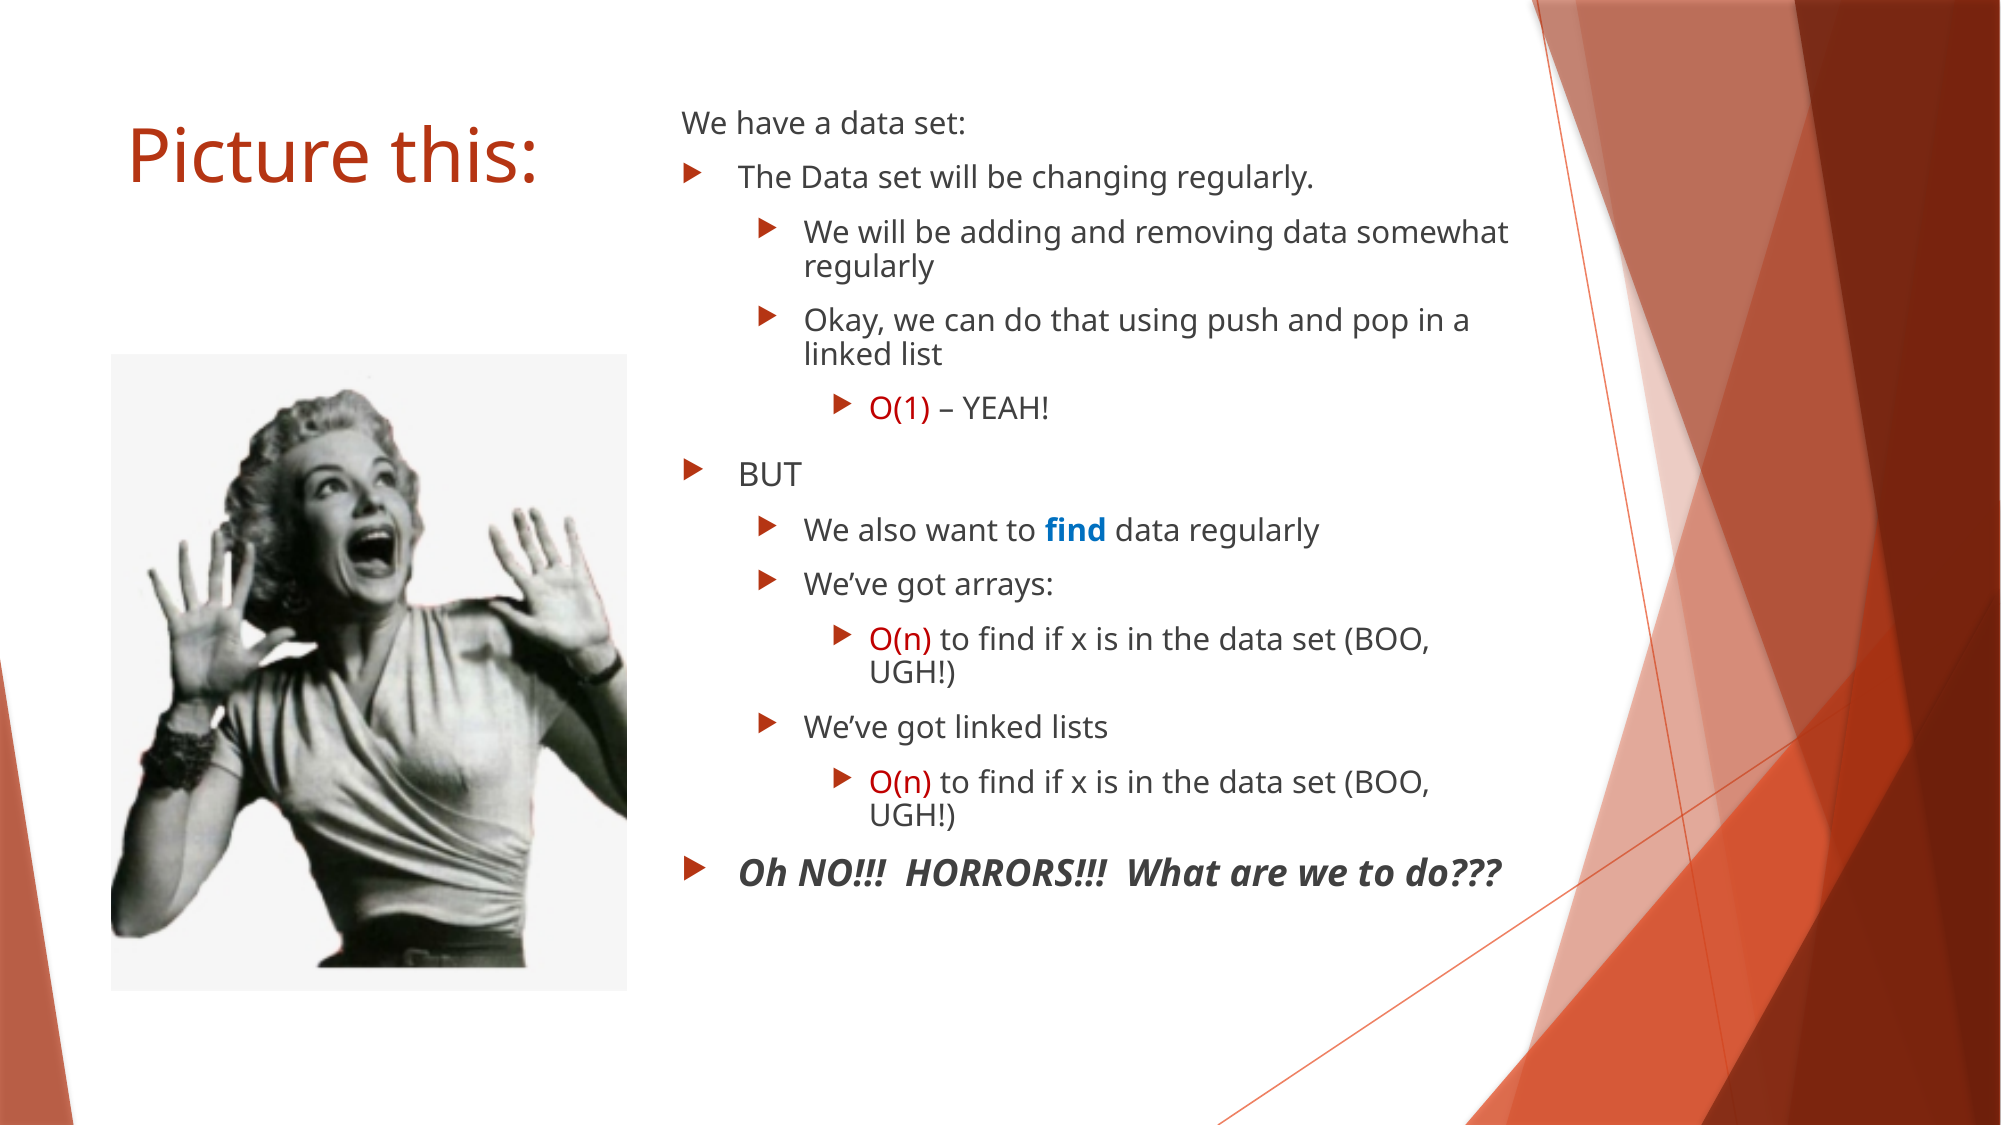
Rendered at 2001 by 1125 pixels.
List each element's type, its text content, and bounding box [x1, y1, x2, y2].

list We have a data set: The Data set will be changing regularly. We will be adding and removing data somewhat regularly Okay, we can do that using push and pop in a linked list O(1) – YEAH! BUT We also want to find data regularly We’ve got arrays: O(n) to find if x is in the data set (BOO, UGH!) We’ve got linked lists O(n) to find if x is in the data set (BOO, UGH!) Oh NO!!! HORRORS!!! What are we to do??? [666, 99, 1534, 991]
picture [110, 353, 628, 992]
title Picture this: [111, 99, 666, 317]
